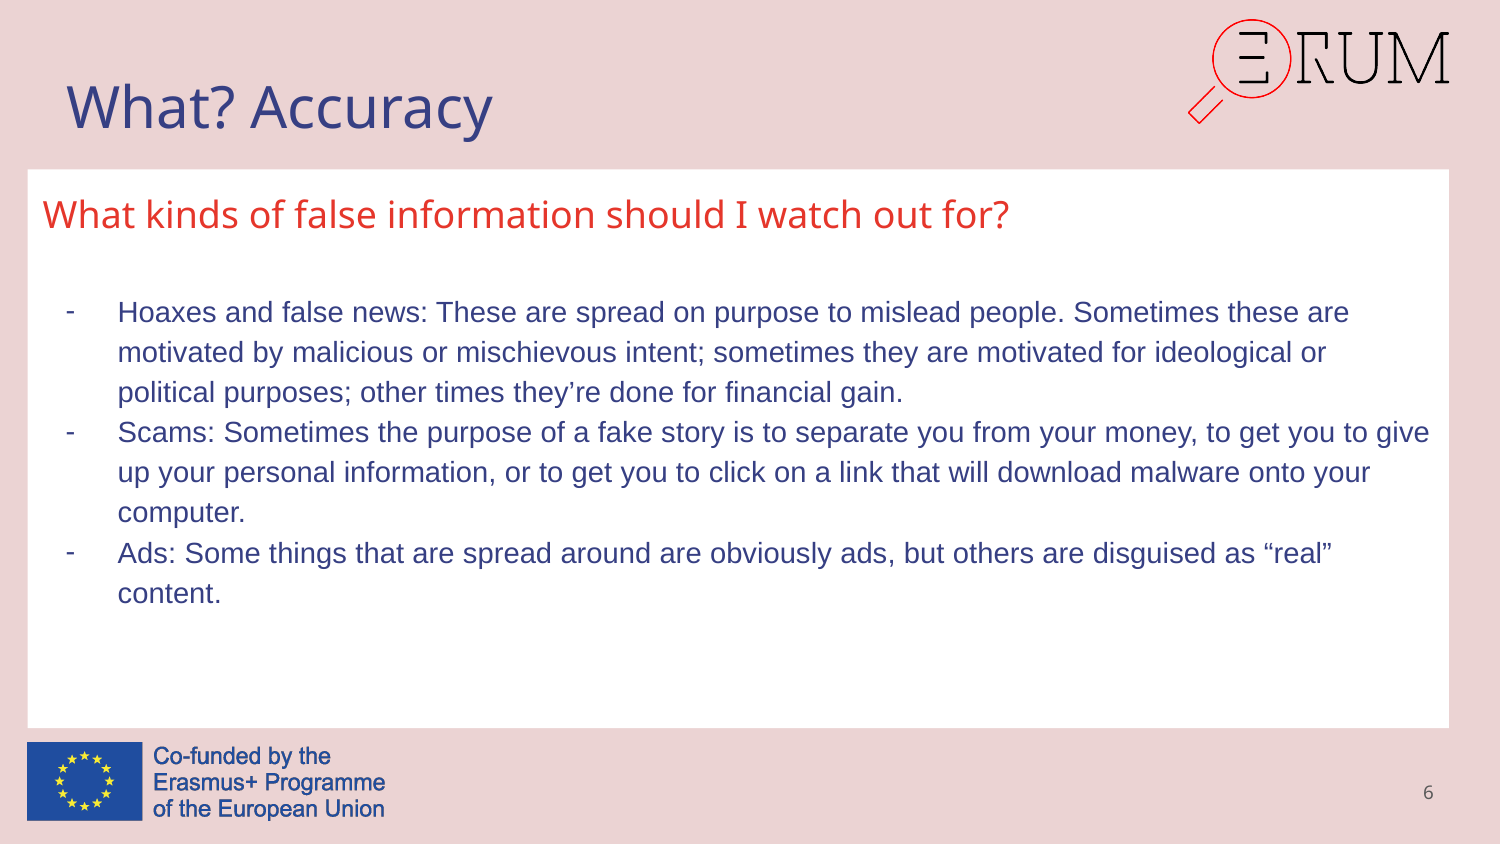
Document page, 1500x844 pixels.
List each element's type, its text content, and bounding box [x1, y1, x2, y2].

slide_number 6 [1358, 761, 1449, 826]
title What? Accuracy [51, 55, 1168, 150]
list What kinds of false information should I watch out for? Hoaxes and false news: These are spread on purpose to mislead people. Sometimes these are motivated by malicious or mischievous intent; sometimes they are motivated for ideological or political purposes; other times they’re done for financial gain. Scams: Sometimes the purpose of a fake story is to separate you from your money, to get you to give up your personal information, or to get you to click on a link that will download malware onto your computer. Ads: Some things that are spread around are obviously ads, but others are disguised as “real” content. [27, 169, 1449, 729]
picture [27, 742, 385, 821]
picture [1136, 0, 1500, 137]
